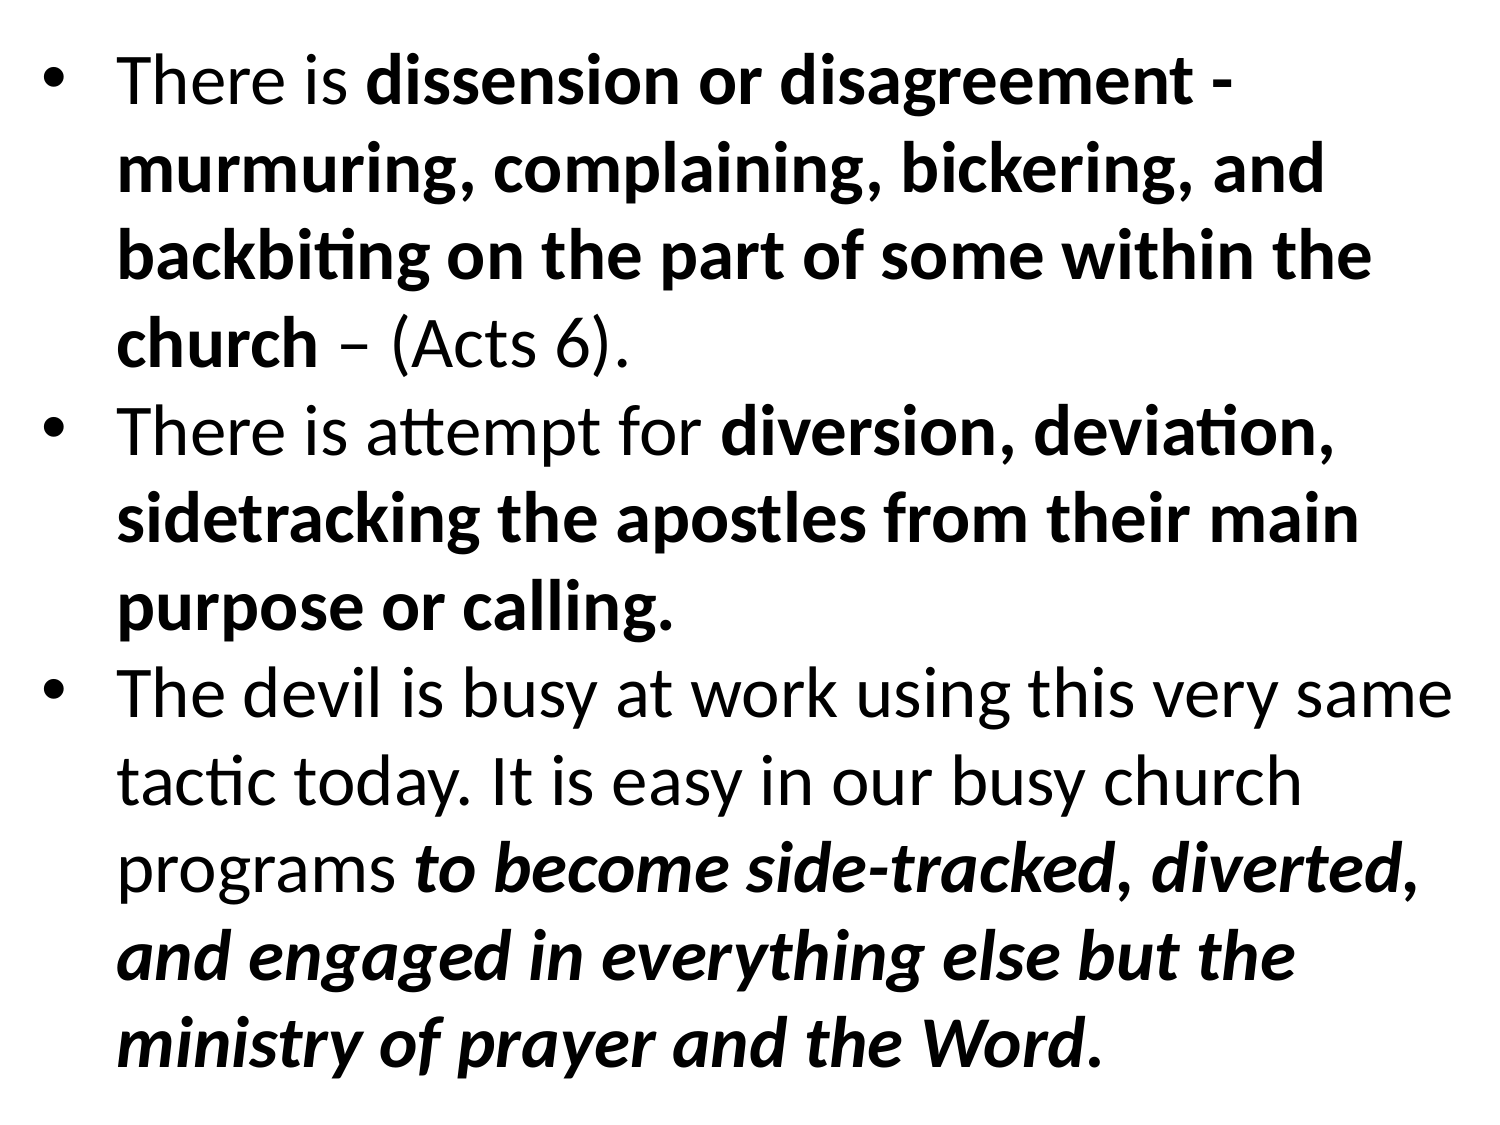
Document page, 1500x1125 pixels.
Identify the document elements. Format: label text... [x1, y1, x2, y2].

text_box There is dissension or disagreement - murmuring, complaining, bickering, and backbiting on the part of some within the church – (Acts 6). There is attempt for diversion, deviation, sidetracking the apostles from their main purpose or calling. The devil is busy at work using this very same tactic today. It is easy in our busy church programs to become side-tracked, diverted, and engaged in everything else but the ministry of prayer and the Word. [26, 24, 1478, 1090]
